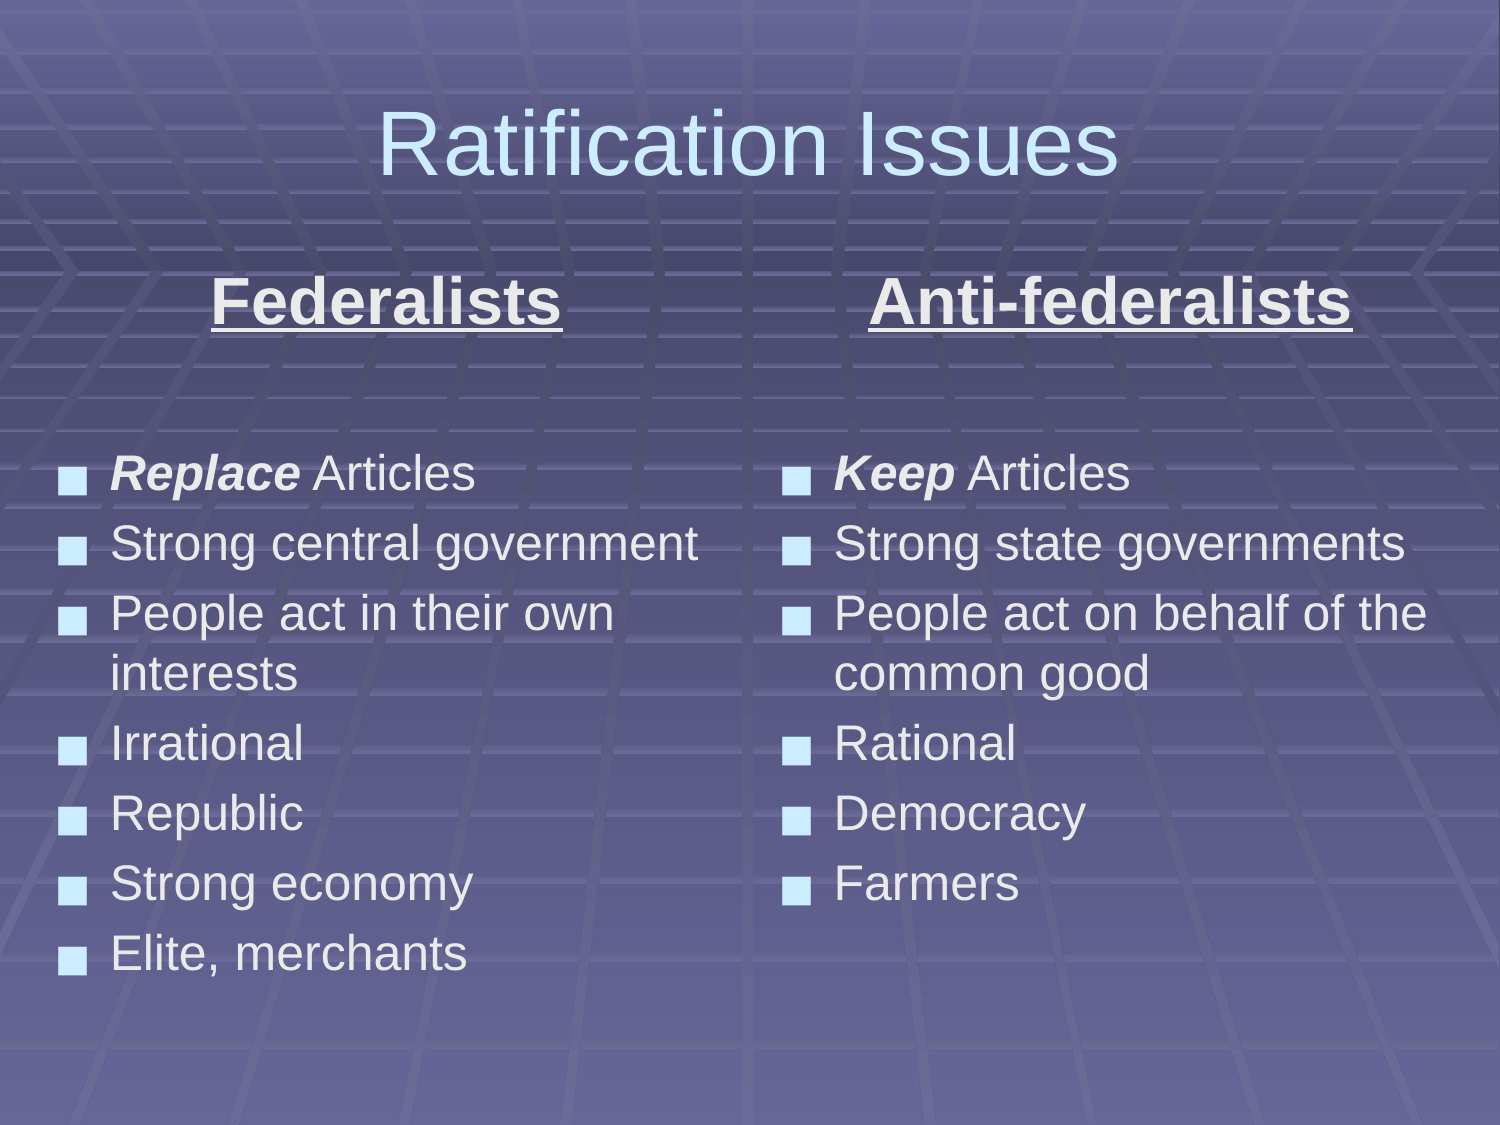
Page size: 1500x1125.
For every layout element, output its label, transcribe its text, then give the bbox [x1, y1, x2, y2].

title Ratification Issues [74, 44, 1425, 233]
text_box Federalists Replace Articles Strong central government People act in their own interests Irrational Republic Strong economy Elite, merchants [38, 249, 735, 1000]
text_box Anti-federalists Keep Articles Strong state governments People act on behalf of the common good Rational Democracy Farmers [762, 249, 1459, 1064]
